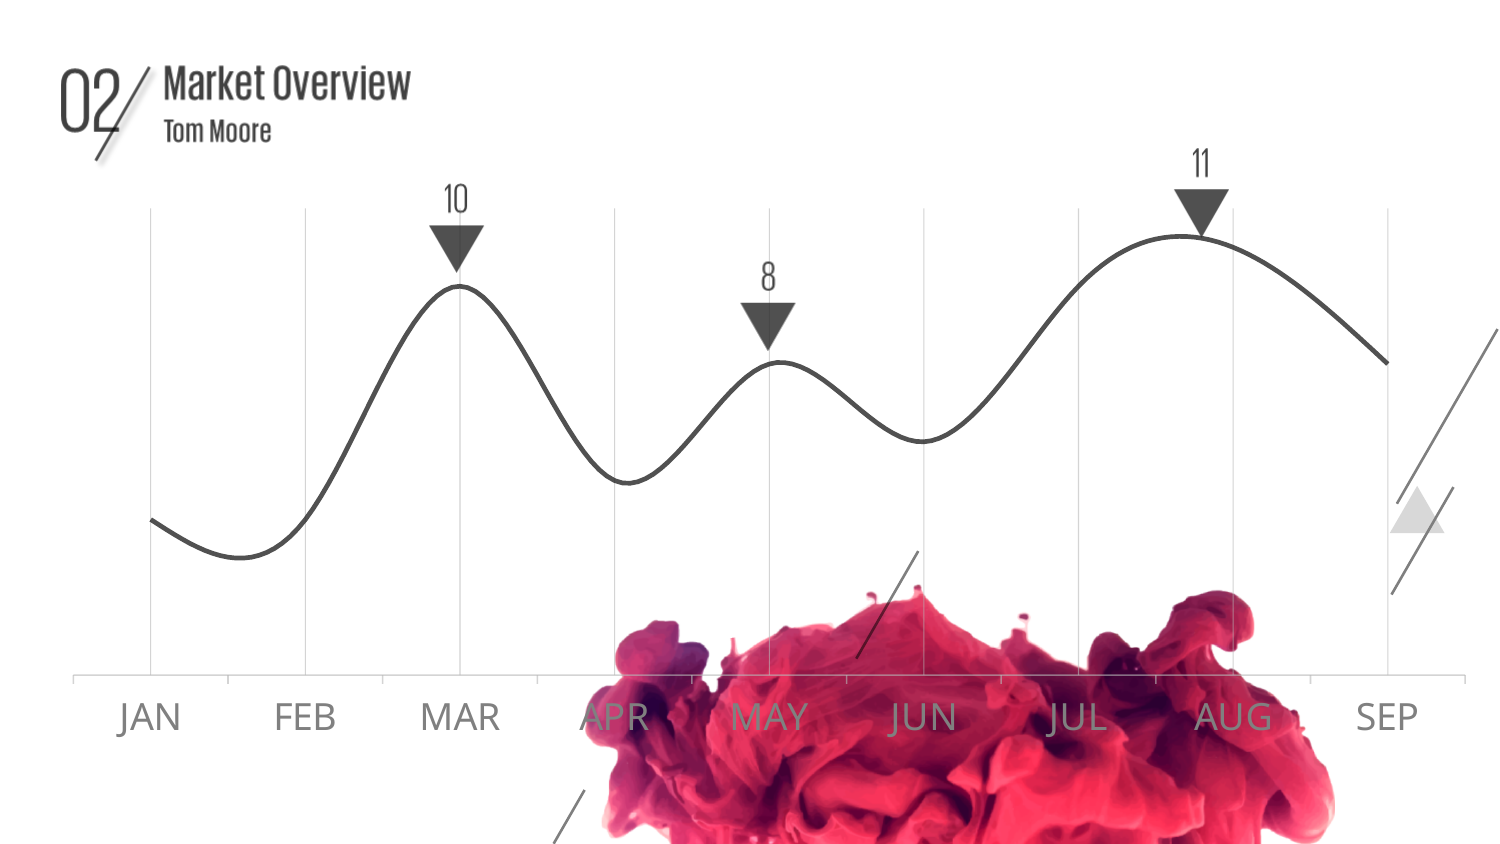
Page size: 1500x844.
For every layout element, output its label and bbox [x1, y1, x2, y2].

chart [44, 197, 1495, 753]
text_box [553, 789, 585, 844]
text_box [1396, 328, 1498, 505]
text_box [1391, 506, 1454, 595]
picture [584, 753, 1335, 844]
picture [2, 4, 1236, 352]
text_box [856, 550, 919, 659]
